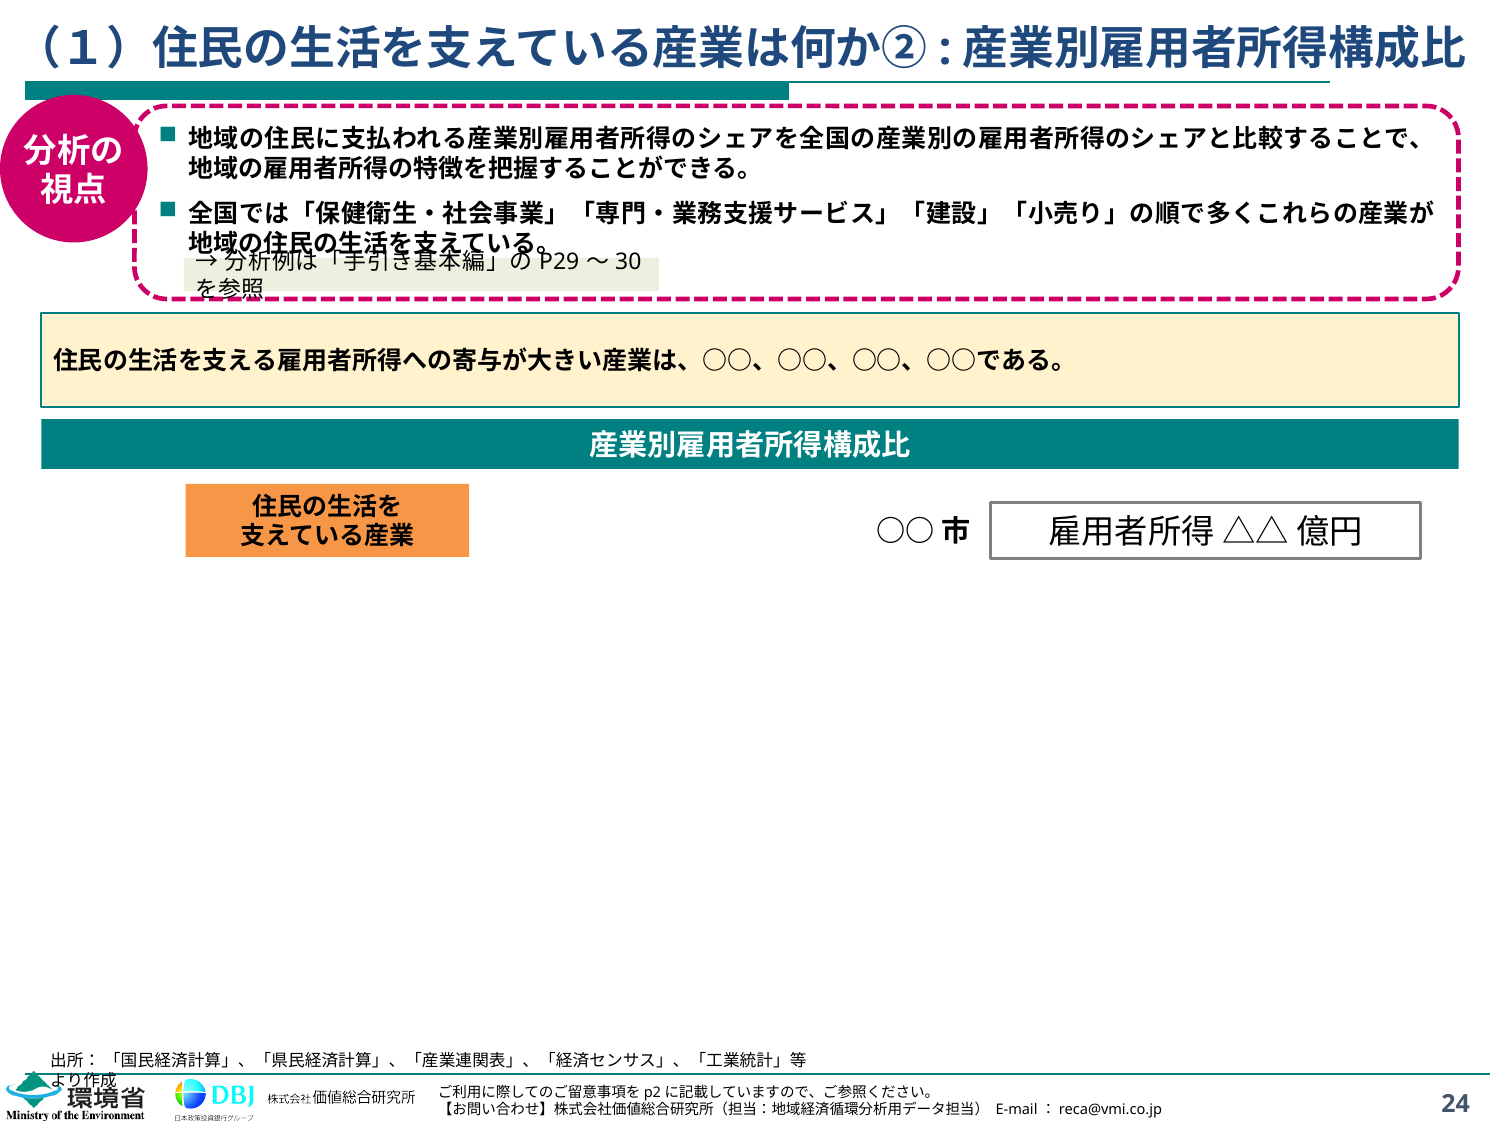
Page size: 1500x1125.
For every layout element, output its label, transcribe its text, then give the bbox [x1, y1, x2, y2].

title （１）住民の生活を支えている産業は何か②:産業別雇用者所得構成比 [0, 0, 1500, 82]
picture [2, 1071, 148, 1125]
picture [171, 1098, 419, 1125]
text_box 住民の生活を支える雇用者所得への寄与が大きい産業は、○○、○○、○○、○○である。 [41, 312, 1459, 408]
slide_number 24 [1411, 1079, 1500, 1122]
text_box 出所： 「国民経済計算」、「県民経済計算」、「産業連関表」、「経済センサス」、「工業統計」等より作成 [35, 1042, 829, 1098]
text_box 地域の住民に支払われる産業別雇用者所得のシェアを全国の産業別の雇用者所得のシェアと比較することで、地域の雇用者所得の特徴を把握することができる。 全国では「保健衛生・社会事業」「専門・業務支援サービス」「建設」「小売り」の順で多くこれらの産業が地域の住民の生活を支えている。 [134, 105, 1459, 299]
text_box 住民の生活を 支えている産業 [185, 483, 470, 557]
text_box 分析の 視点 [0, 94, 148, 243]
text_box ○○市 [861, 505, 986, 555]
text_box 雇用者所得 △△ 億円 [990, 502, 1421, 559]
text_box 産業別雇用者所得構成比 [41, 419, 1459, 469]
text_box →分析例は「手引き基本編」のP29～30を参照 [183, 257, 659, 291]
